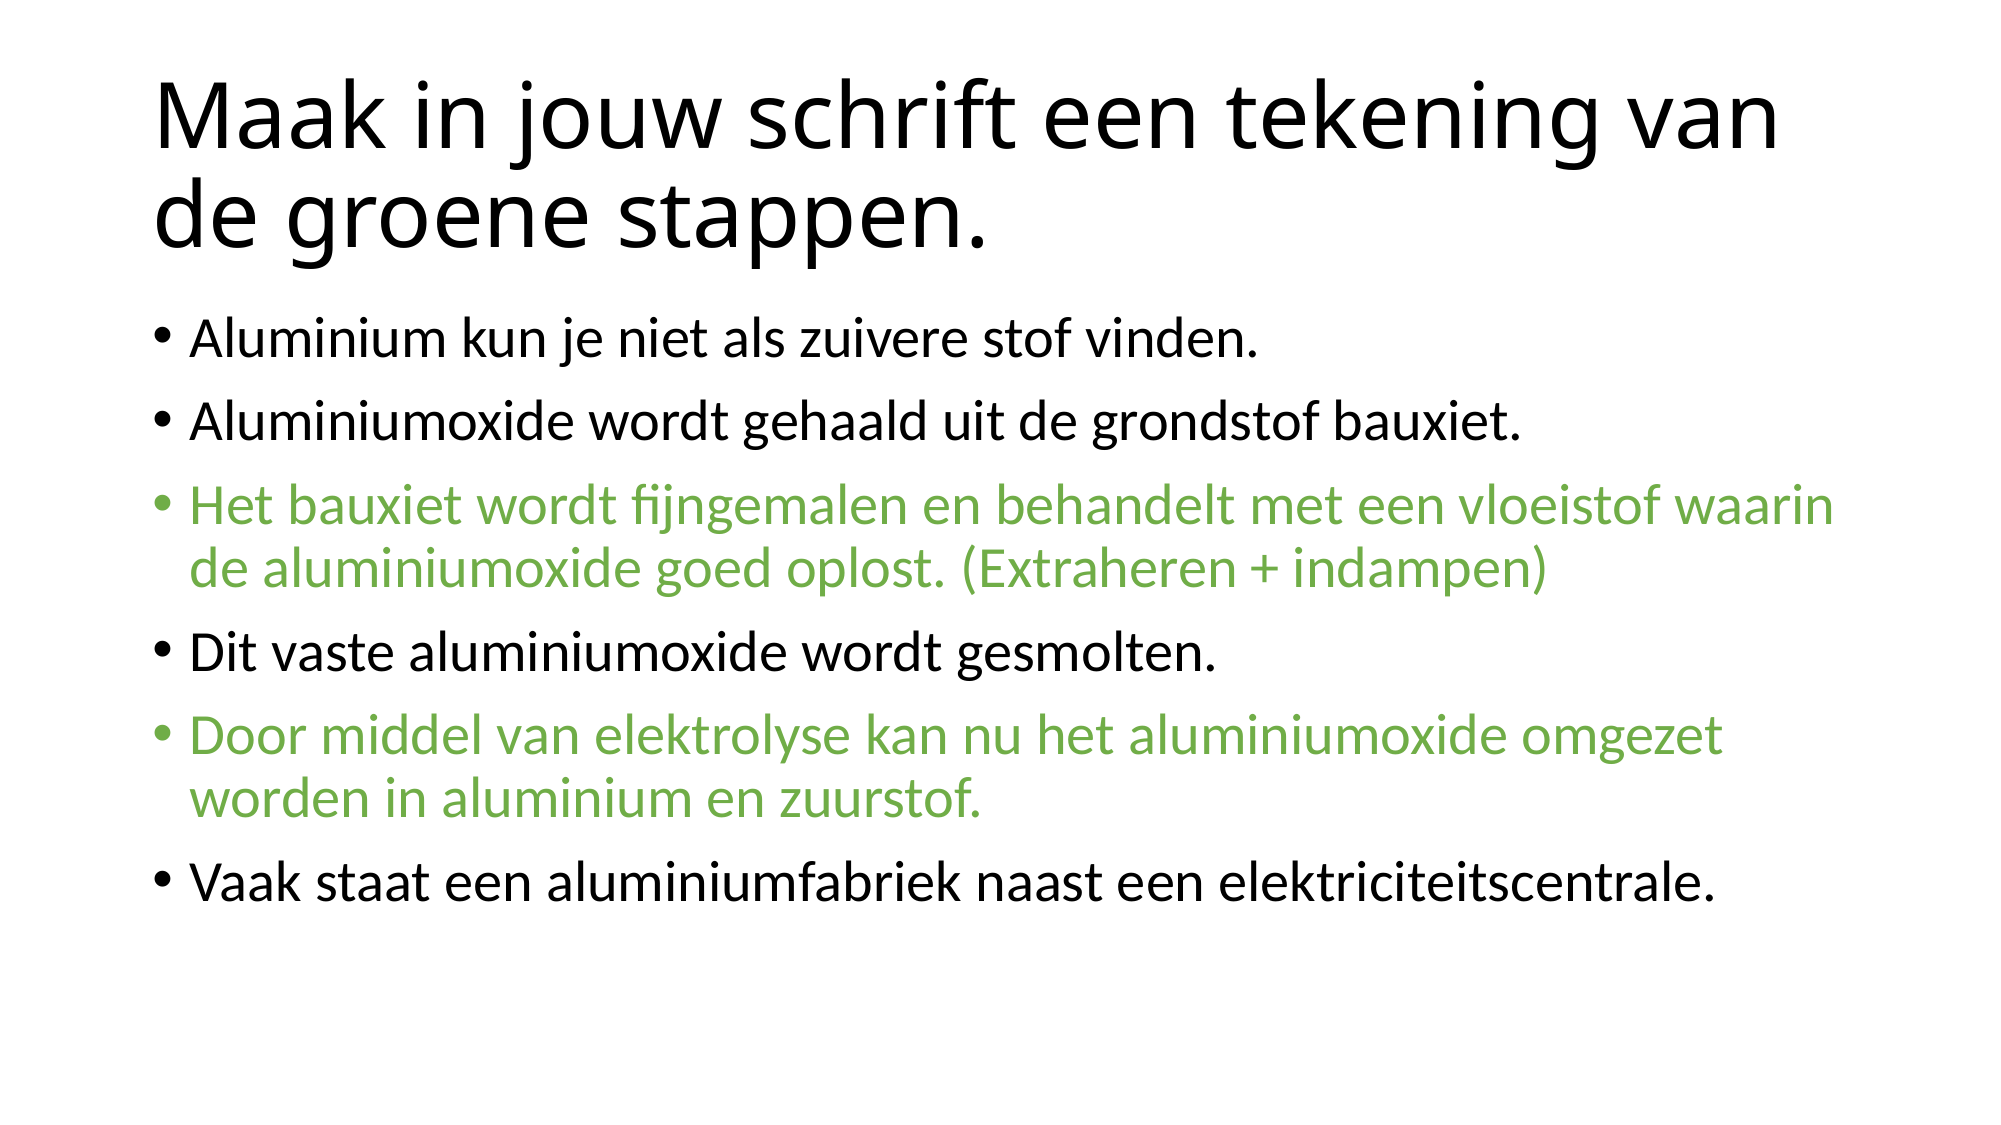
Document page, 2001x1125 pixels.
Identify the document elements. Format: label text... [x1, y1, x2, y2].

title Maak in jouw schrift een tekening van de groene stappen. [137, 59, 1863, 278]
list Aluminium kun je niet als zuivere stof vinden. Aluminiumoxide wordt gehaald uit de grondstof bauxiet. Het bauxiet wordt fijngemalen en behandelt met een vloeistof waarin de aluminiumoxide goed oplost. (Extraheren + indampen) Dit vaste aluminiumoxide wordt gesmolten. Door middel van elektrolyse kan nu het aluminiumoxide omgezet worden in aluminium en zuurstof. Vaak staat een aluminiumfabriek naast een elektriciteitscentrale. [137, 299, 1863, 1014]
